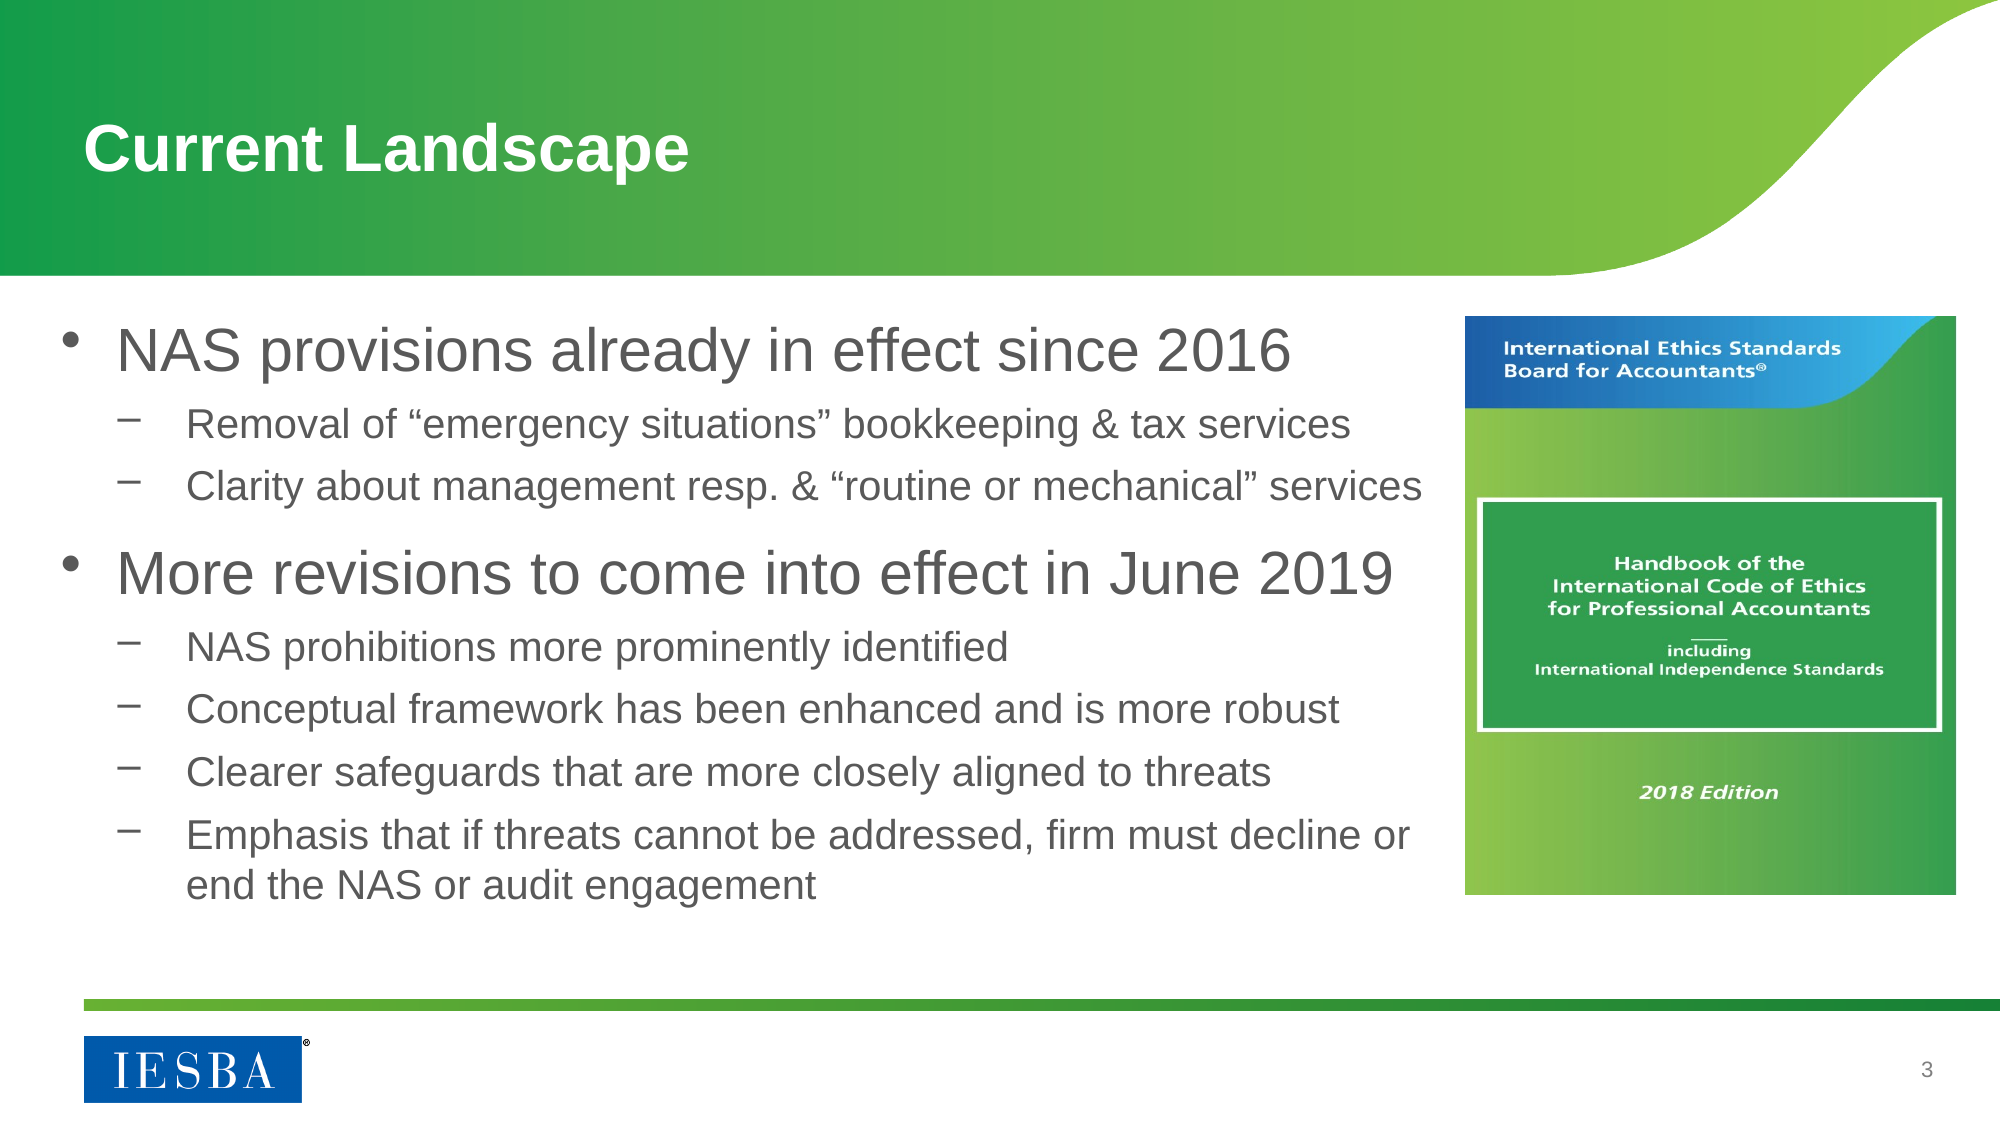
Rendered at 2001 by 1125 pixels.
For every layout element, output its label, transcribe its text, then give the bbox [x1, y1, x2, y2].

picture [84, 1036, 310, 1103]
title Current Landscape [82, 100, 1734, 190]
picture [1465, 316, 1957, 896]
slide_number 3 [1904, 1054, 1934, 1084]
picture [0, 0, 2000, 276]
text_box NAS provisions already in effect since 2016 Removal of “emergency situations” bookkeeping & tax services Clarity about management resp. & “routine or mechanical” services More revisions to come into effect in June 2019 NAS prohibitions more prominently identified Conceptual framework has been enhanced and is more robust Clearer safeguards that are more closely aligned to threats Emphasis that if threats cannot be addressed, firm must decline or end the NAS or audit engagement [50, 300, 1466, 949]
